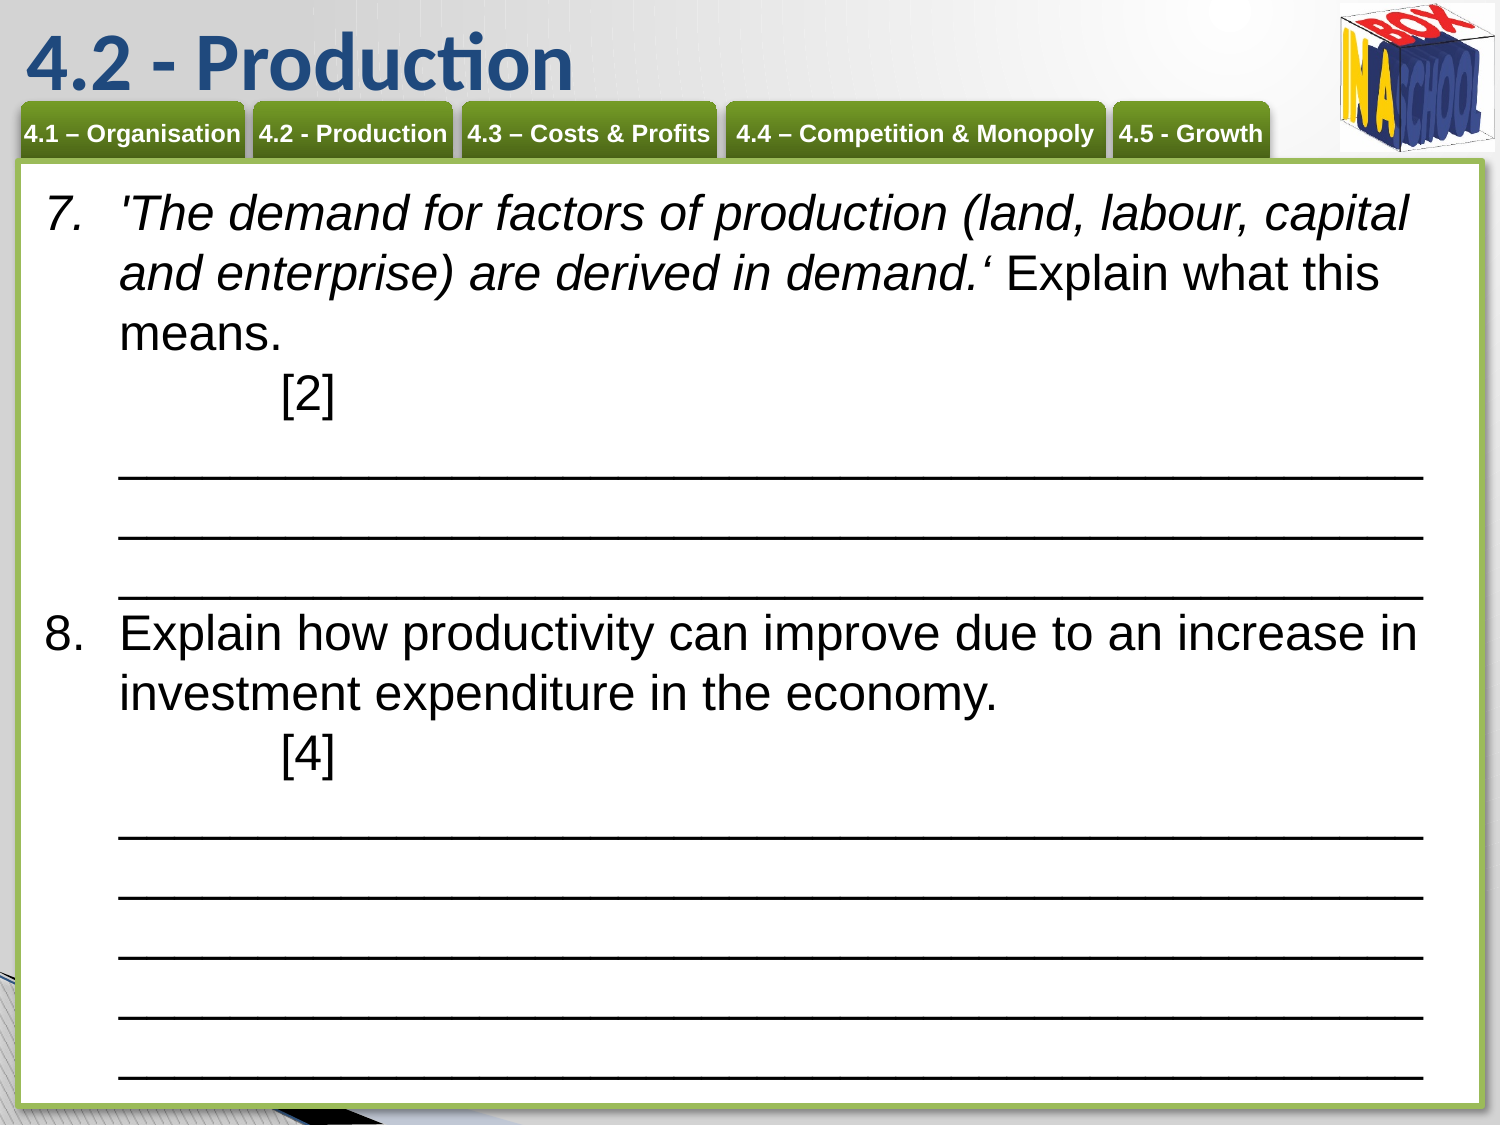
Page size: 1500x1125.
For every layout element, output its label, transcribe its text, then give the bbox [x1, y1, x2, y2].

text_box 'The demand for factors of production (land, labour, capital and enterprise) are derived in demand.‘ Explain what this means. [2] _____________________________________________________________________________________________________________________________________________ Explain how productivity can improve due to an increase in investment expenditure in the economy. [4] __________________________________________________________________________________________________________________________________________________________________________________________________________________________________________________________________________________________ [29, 172, 1465, 1125]
title 4.2 - Production [11, 11, 1465, 102]
picture [1340, 3, 1495, 152]
